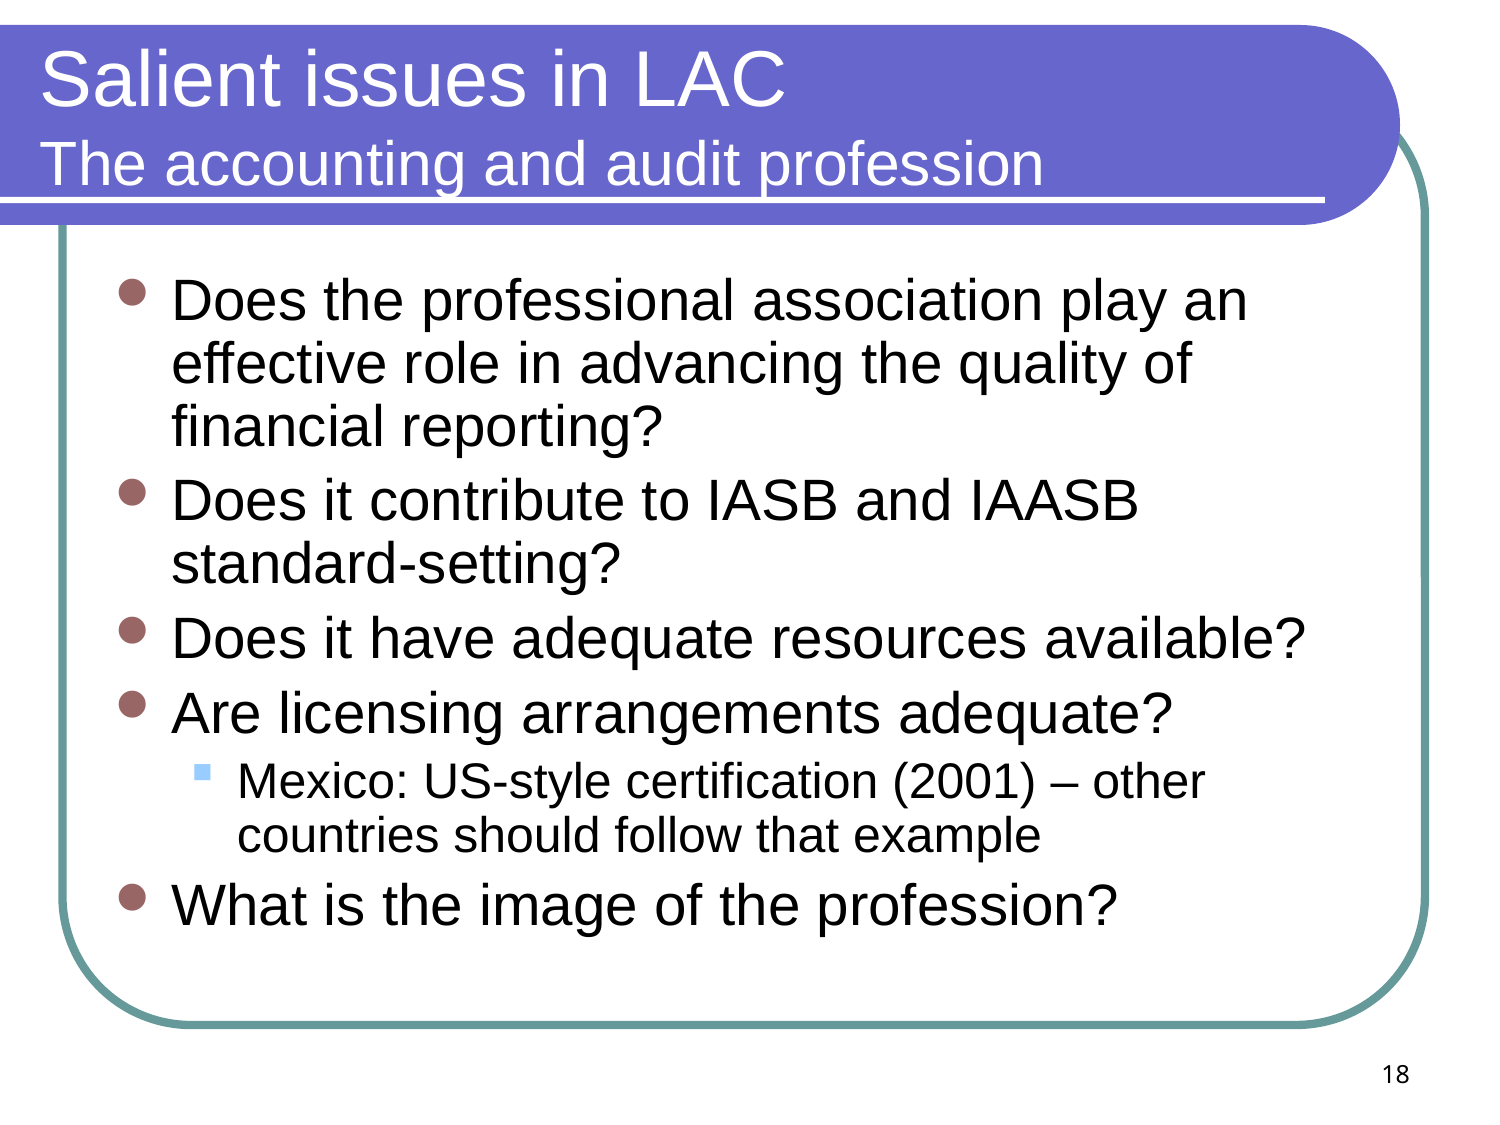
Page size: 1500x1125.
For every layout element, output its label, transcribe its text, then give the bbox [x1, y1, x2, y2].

title Salient issues in LAC The accounting and audit profession [24, 37, 1341, 188]
slide_number 18 [1074, 1024, 1426, 1101]
list Does the professional association play an effective role in advancing the quality of financial reporting? Does it contribute to IASB and IAASB standard-setting? Does it have adequate resources available? Are licensing arrangements adequate? Mexico: US-style certification (2001) – other countries should follow that example What is the image of the profession? [99, 262, 1401, 988]
